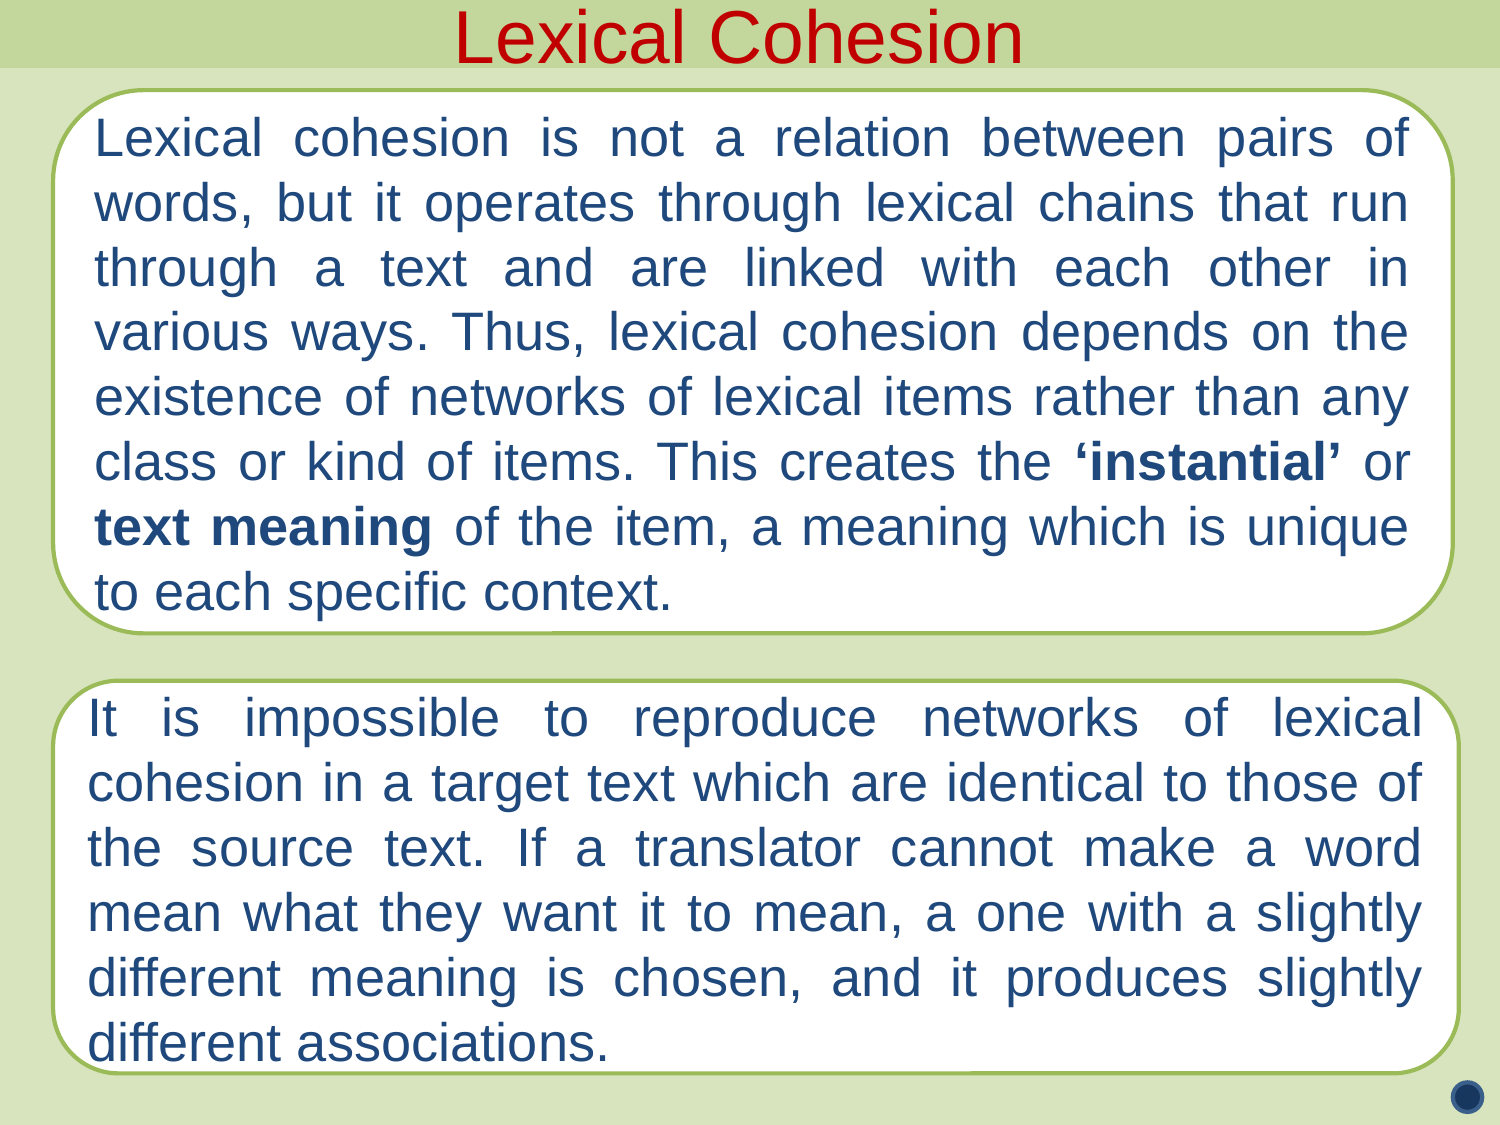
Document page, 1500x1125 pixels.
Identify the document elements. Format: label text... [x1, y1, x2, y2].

text_box [1450, 1080, 1485, 1115]
text_box Lexical Cohesion [0, 0, 1500, 68]
text_box Lexical cohesion is not a relation between pairs of words, but it operates through lexical chains that run through a text and are linked with each other in various ways. Thus, lexical cohesion depends on the existence of networks of lexical items rather than any class or kind of items. This creates the ‘instantial’ or text meaning of the item, a meaning which is unique to each specific context. [50, 88, 1455, 636]
text_box It is impossible to reproduce networks of lexical cohesion in a target text which are identical to those of the source text. If a translator cannot make a word mean what they want it to mean, a one with a slightly different meaning is chosen, and it produces slightly different associations. [50, 678, 1461, 1076]
